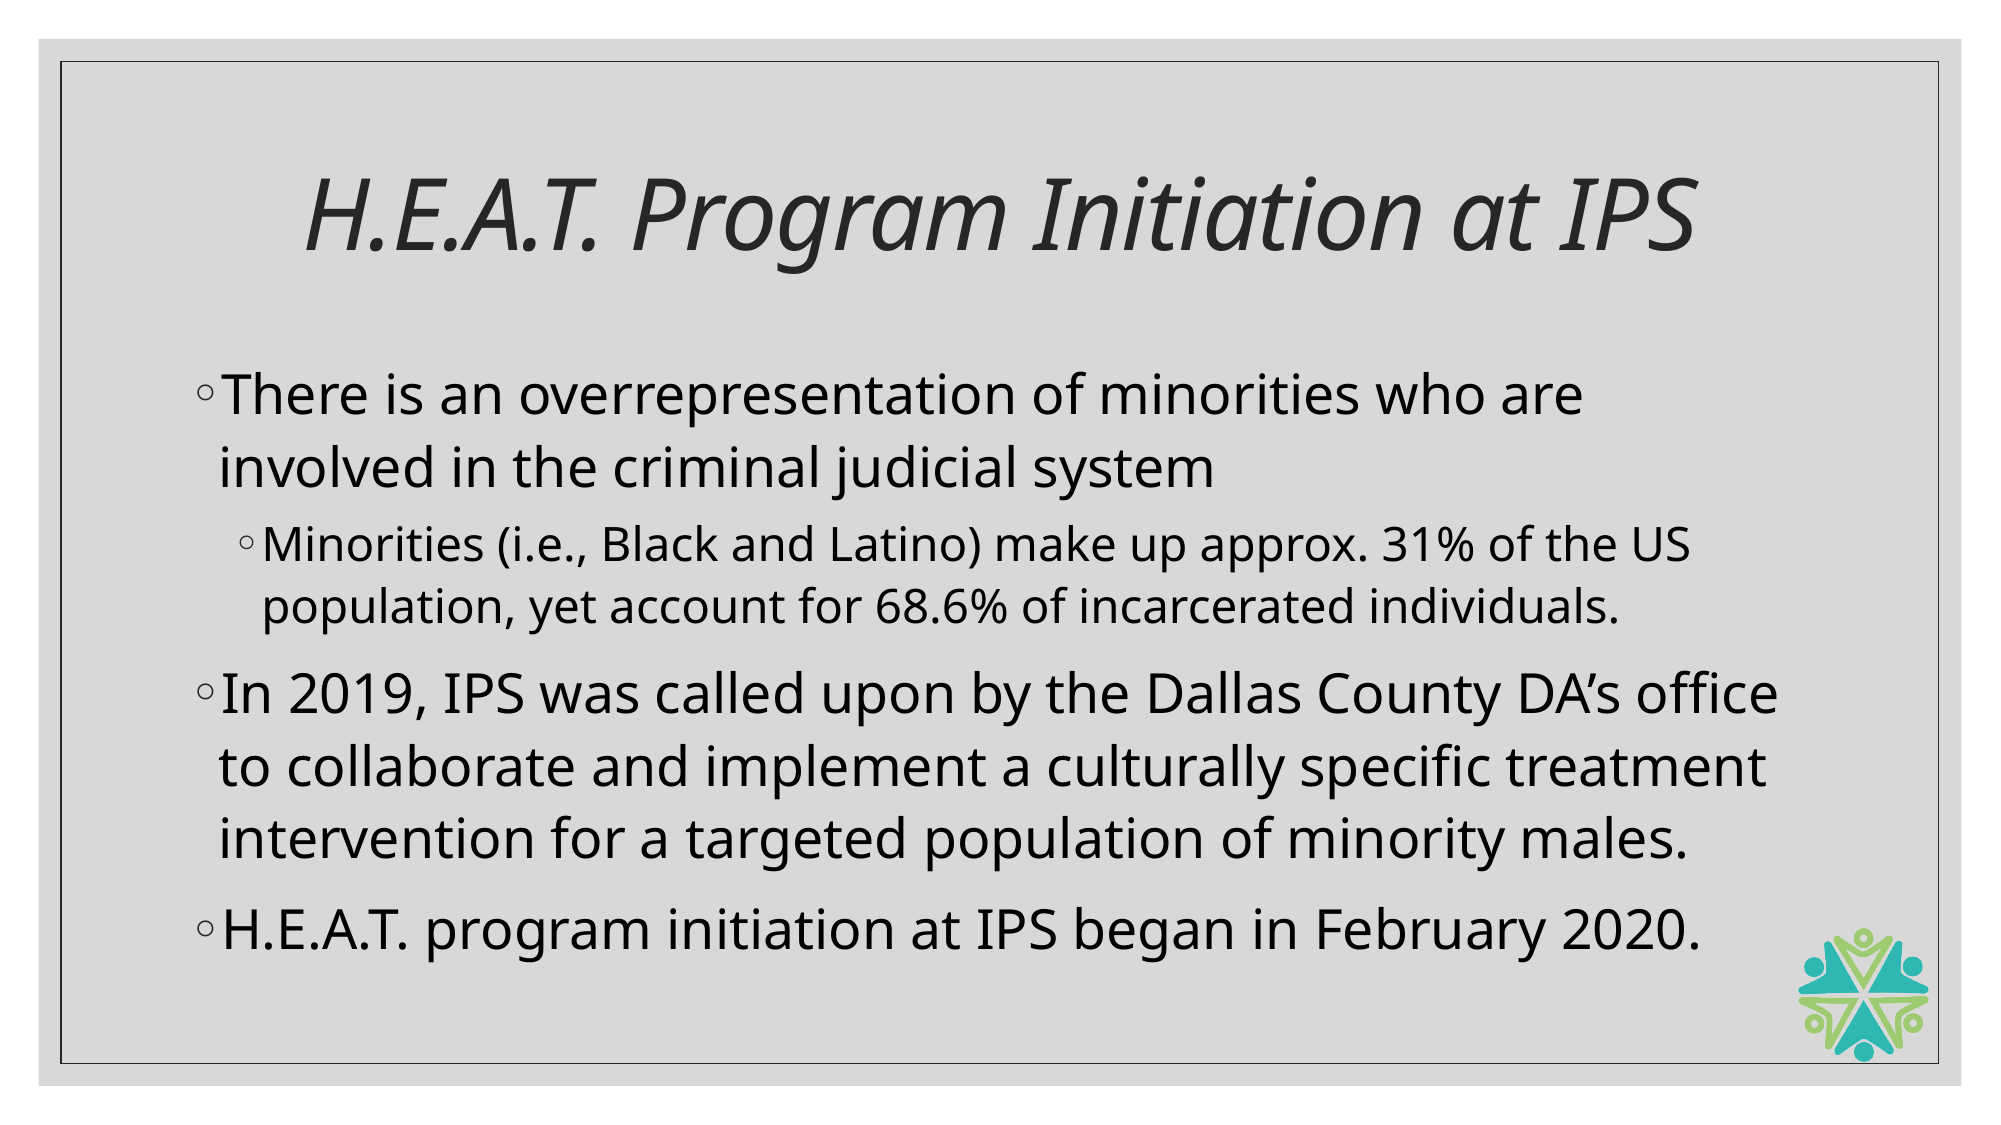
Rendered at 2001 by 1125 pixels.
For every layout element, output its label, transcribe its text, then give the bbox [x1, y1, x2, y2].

list There is an overrepresentation of minorities who are involved in the criminal judicial system Minorities (i.e., Black and Latino) make up approx. 31% of the US population, yet account for 68.6% of incarcerated individuals. In 2019, IPS was called upon by the Dallas County DA’s office to collaborate and implement a culturally specific treatment intervention for a targeted population of minority males. H.E.A.T. program initiation at IPS began in February 2020. [174, 345, 1825, 977]
picture [1798, 928, 1929, 1062]
title H.E.A.T. Program Initiation at IPS [174, 105, 1825, 331]
